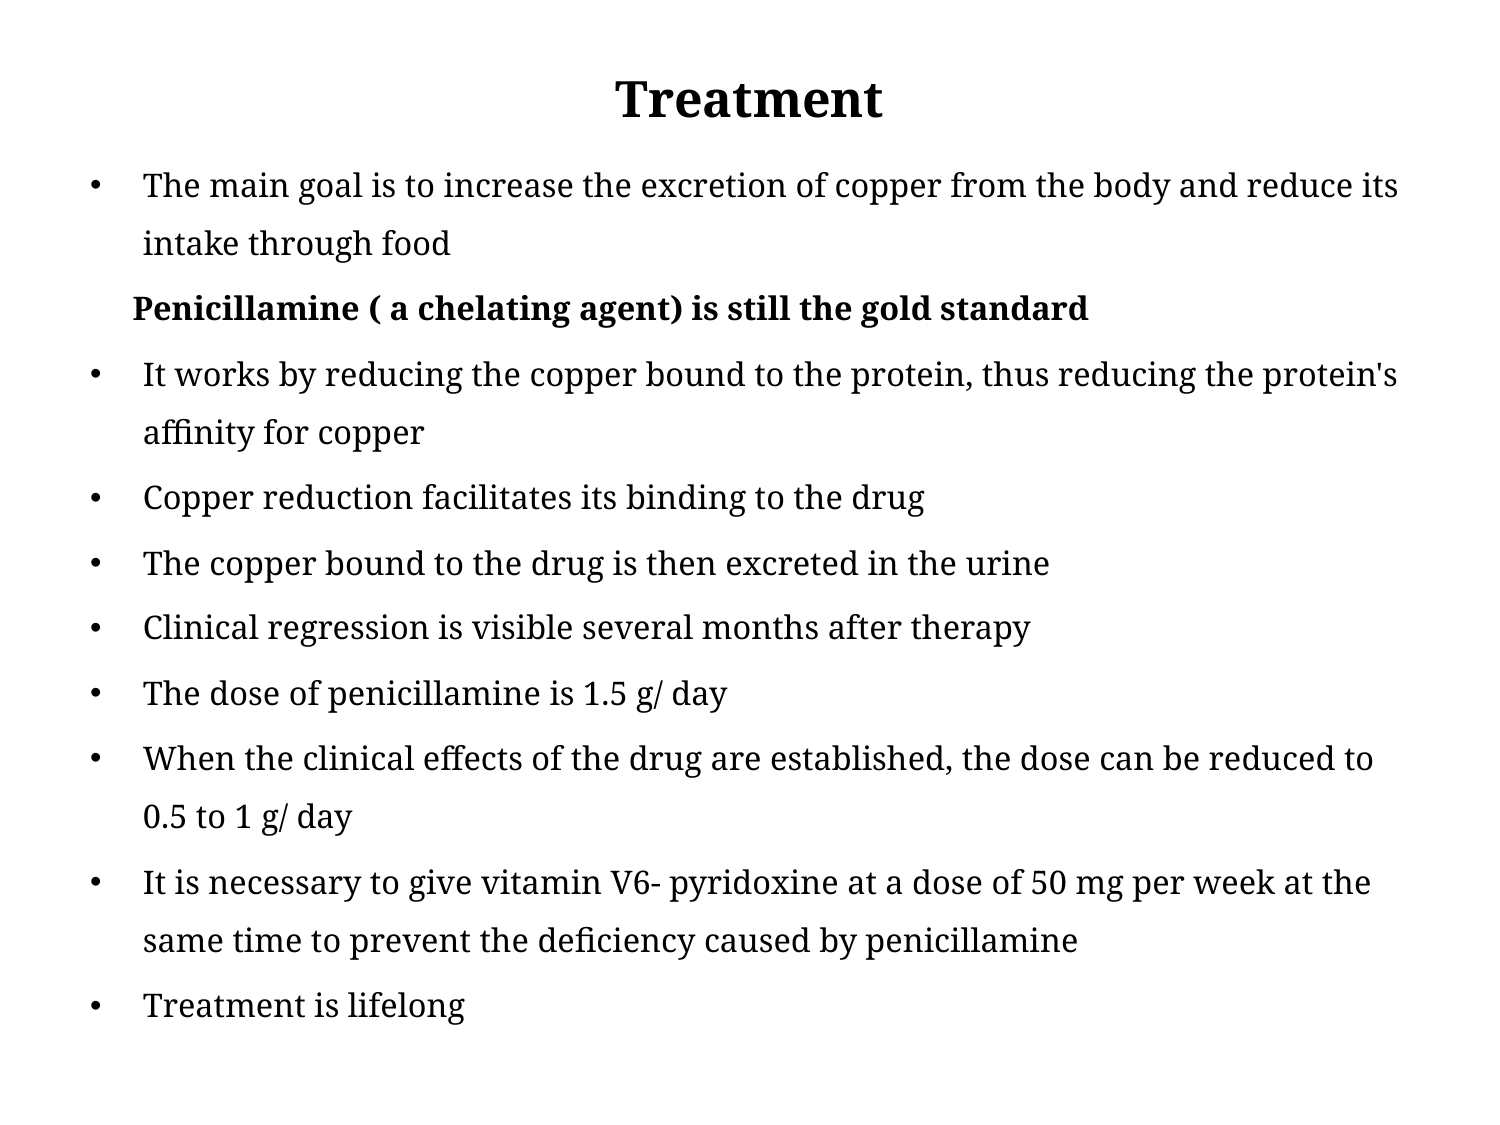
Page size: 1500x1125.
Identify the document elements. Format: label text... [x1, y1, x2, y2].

title Treatment [75, 45, 1425, 137]
list The main goal is to increase the excretion of copper from the body and reduce its intake through food Penicillamine ( a chelating agent) is still the gold standard It works by reducing the copper bound to the protein, thus reducing the protein's affinity for copper Copper reduction facilitates its binding to the drug The copper bound to the drug is then excreted in the urine Clinical regression is visible several months after therapy The dose of penicillamine is 1.5 g/ day When the clinical effects of the drug are established, the dose can be reduced to 0.5 to 1 g/ day It is necessary to give vitamin V6- pyridoxine at a dose of 50 mg per week at the same time to prevent the deficiency caused by penicillamine Treatment is lifelong [75, 137, 1425, 1038]
